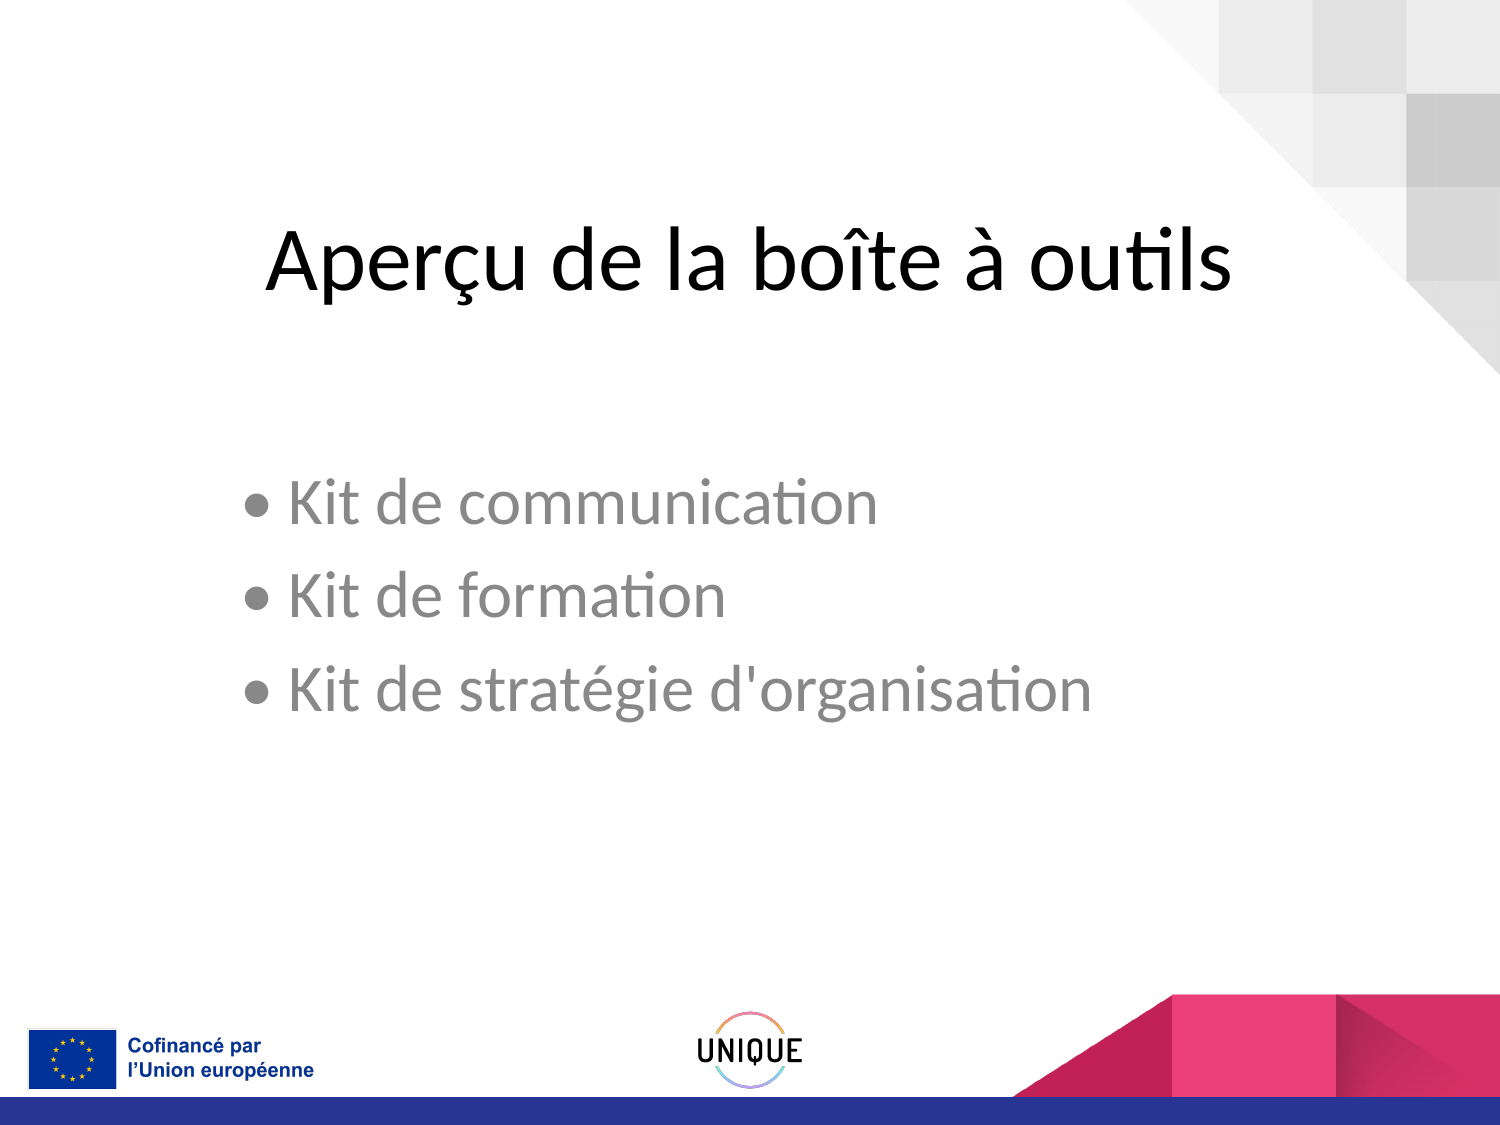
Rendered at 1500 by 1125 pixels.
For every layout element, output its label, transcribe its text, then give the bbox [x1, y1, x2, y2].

picture [1125, 0, 1500, 375]
title Aperçu de la boîte à outils [112, 132, 1388, 375]
subtitle • Kit de communication • Kit de formation • Kit de stratégie d'organisation [225, 450, 1275, 738]
picture [0, 993, 1500, 1125]
